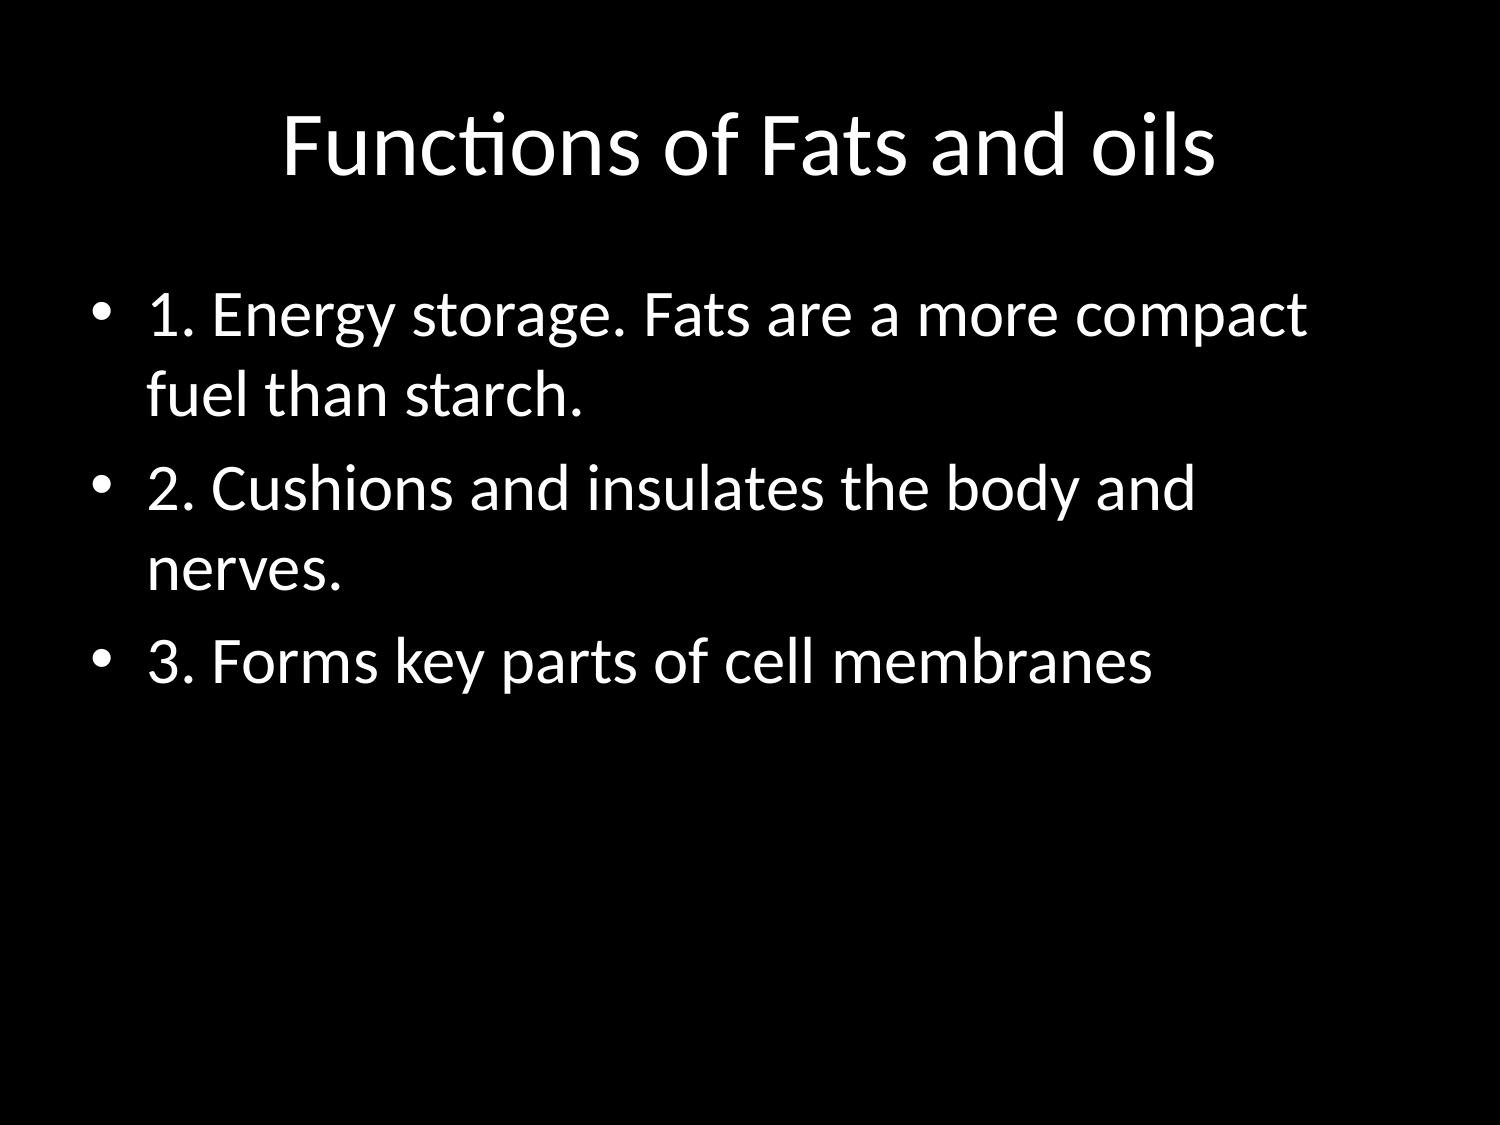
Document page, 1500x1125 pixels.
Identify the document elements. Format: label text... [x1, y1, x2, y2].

list 1. Energy storage. Fats are a more compact fuel than starch. 2. Cushions and insulates the body and nerves. 3. Forms key parts of cell membranes [75, 262, 1425, 1005]
title Functions of Fats and oils [75, 45, 1425, 233]
